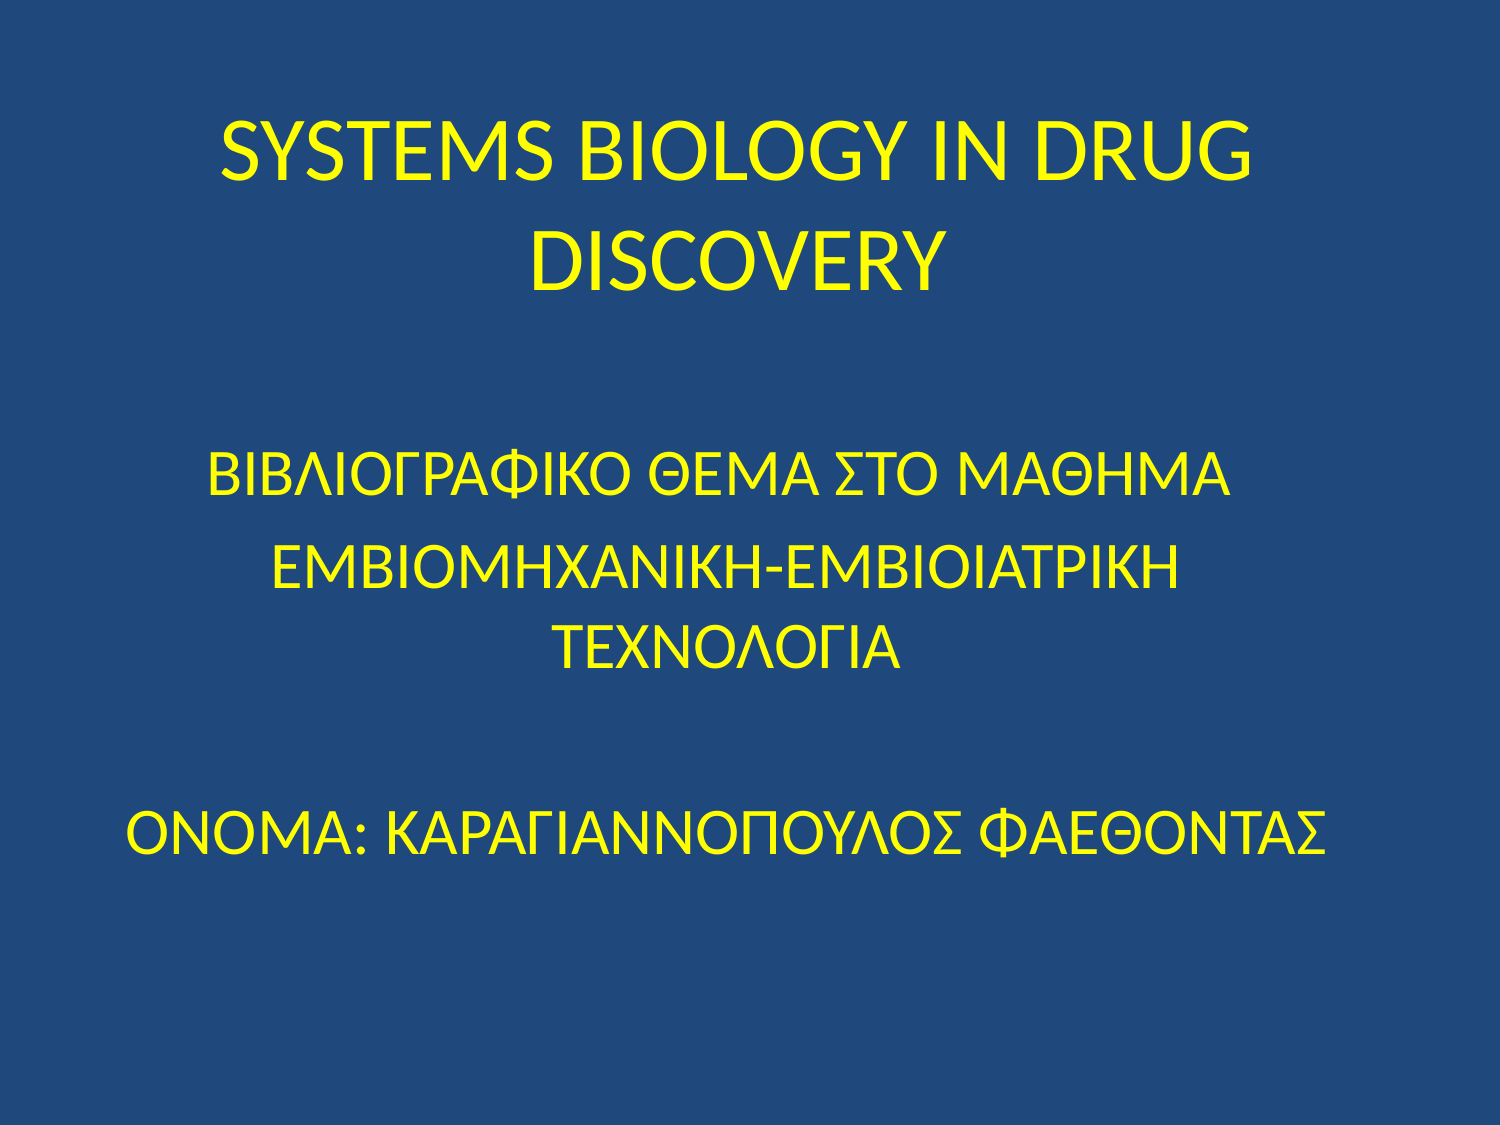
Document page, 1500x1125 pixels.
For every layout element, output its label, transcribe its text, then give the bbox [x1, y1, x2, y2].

subtitle ΒΙΒΛΙΟΓΡΑΦΙΚΟ ΘΕΜΑ ΣΤΟ ΜΑΘΗΜΑ ΕΜΒΙΟΜΗΧΑΝΙΚΗ-ΕΜΒΙΟΙΑΤΡΙΚΗ ΤΕΧΝΟΛΟΓΙΑ ΟΝΟΜΑ: ΚΑΡΑΓΙΑΝΝΟΠΟΥΛΟΣ ΦΑΕΘΟΝΤΑΣ [88, 420, 1365, 1024]
title SYSTEMS BIOLOGY IN DRUG DISCOVERY [100, 78, 1376, 320]
